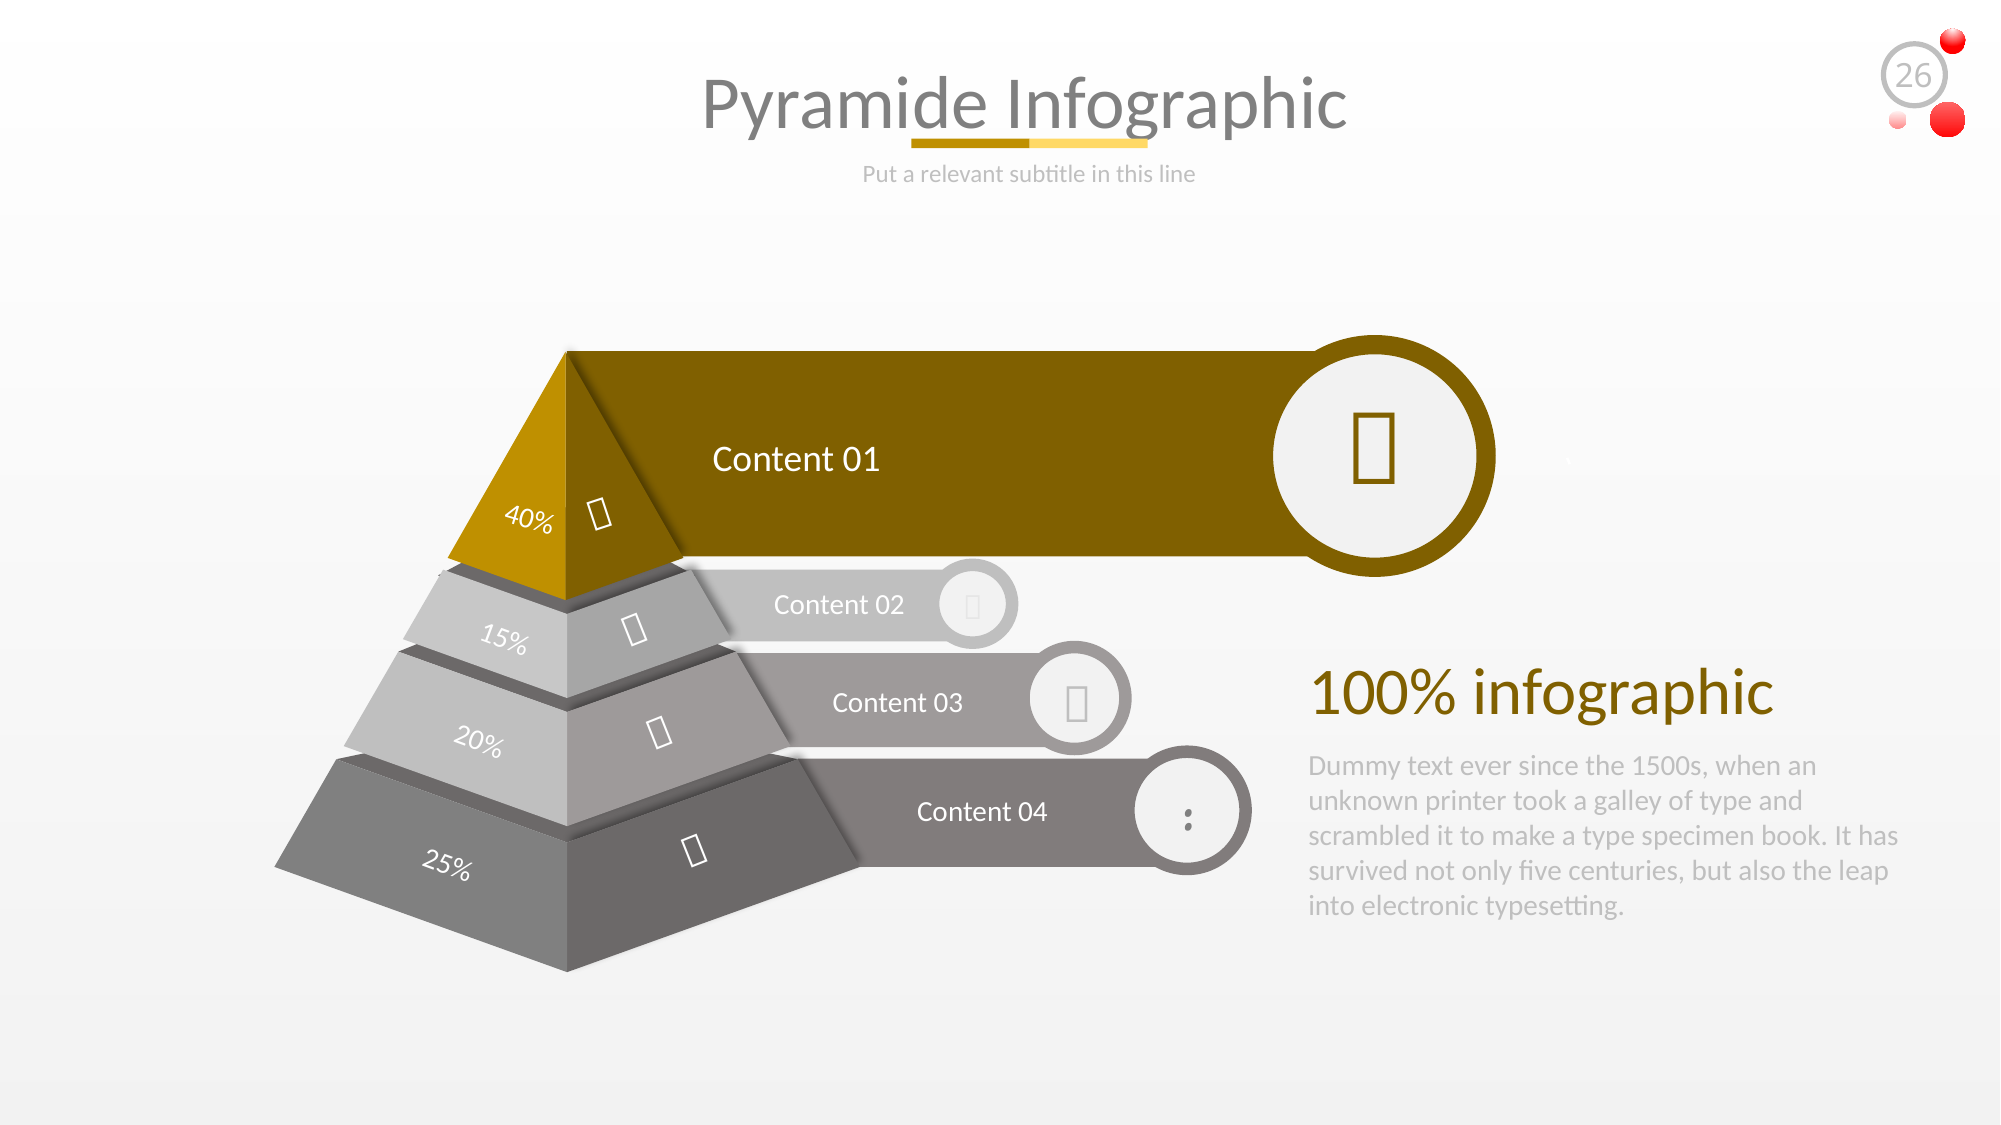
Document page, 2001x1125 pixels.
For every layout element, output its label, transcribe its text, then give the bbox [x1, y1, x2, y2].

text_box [902, 768, 1219, 855]
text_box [697, 376, 1428, 514]
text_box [860, 751, 1246, 869]
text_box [464, 595, 686, 664]
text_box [817, 664, 1108, 741]
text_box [566, 344, 1487, 568]
text_box 100% infographic Dummy text ever since the 1500s, when an unknown printer took a galley of type and scrambled it to make a type specimen book. It has survived not only five centuries, but also the leap into electronic typesetting. [1293, 640, 1930, 973]
text_box Pyramide Infographic [597, 1, 1454, 152]
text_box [860, 647, 1126, 749]
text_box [759, 578, 1004, 634]
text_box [274, 351, 860, 973]
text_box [408, 817, 746, 890]
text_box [439, 698, 710, 766]
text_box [860, 564, 1013, 643]
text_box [490, 480, 651, 546]
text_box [1876, 28, 1966, 138]
text_box Put a relevant subtitle in this line [792, 142, 1267, 202]
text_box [911, 138, 1148, 149]
